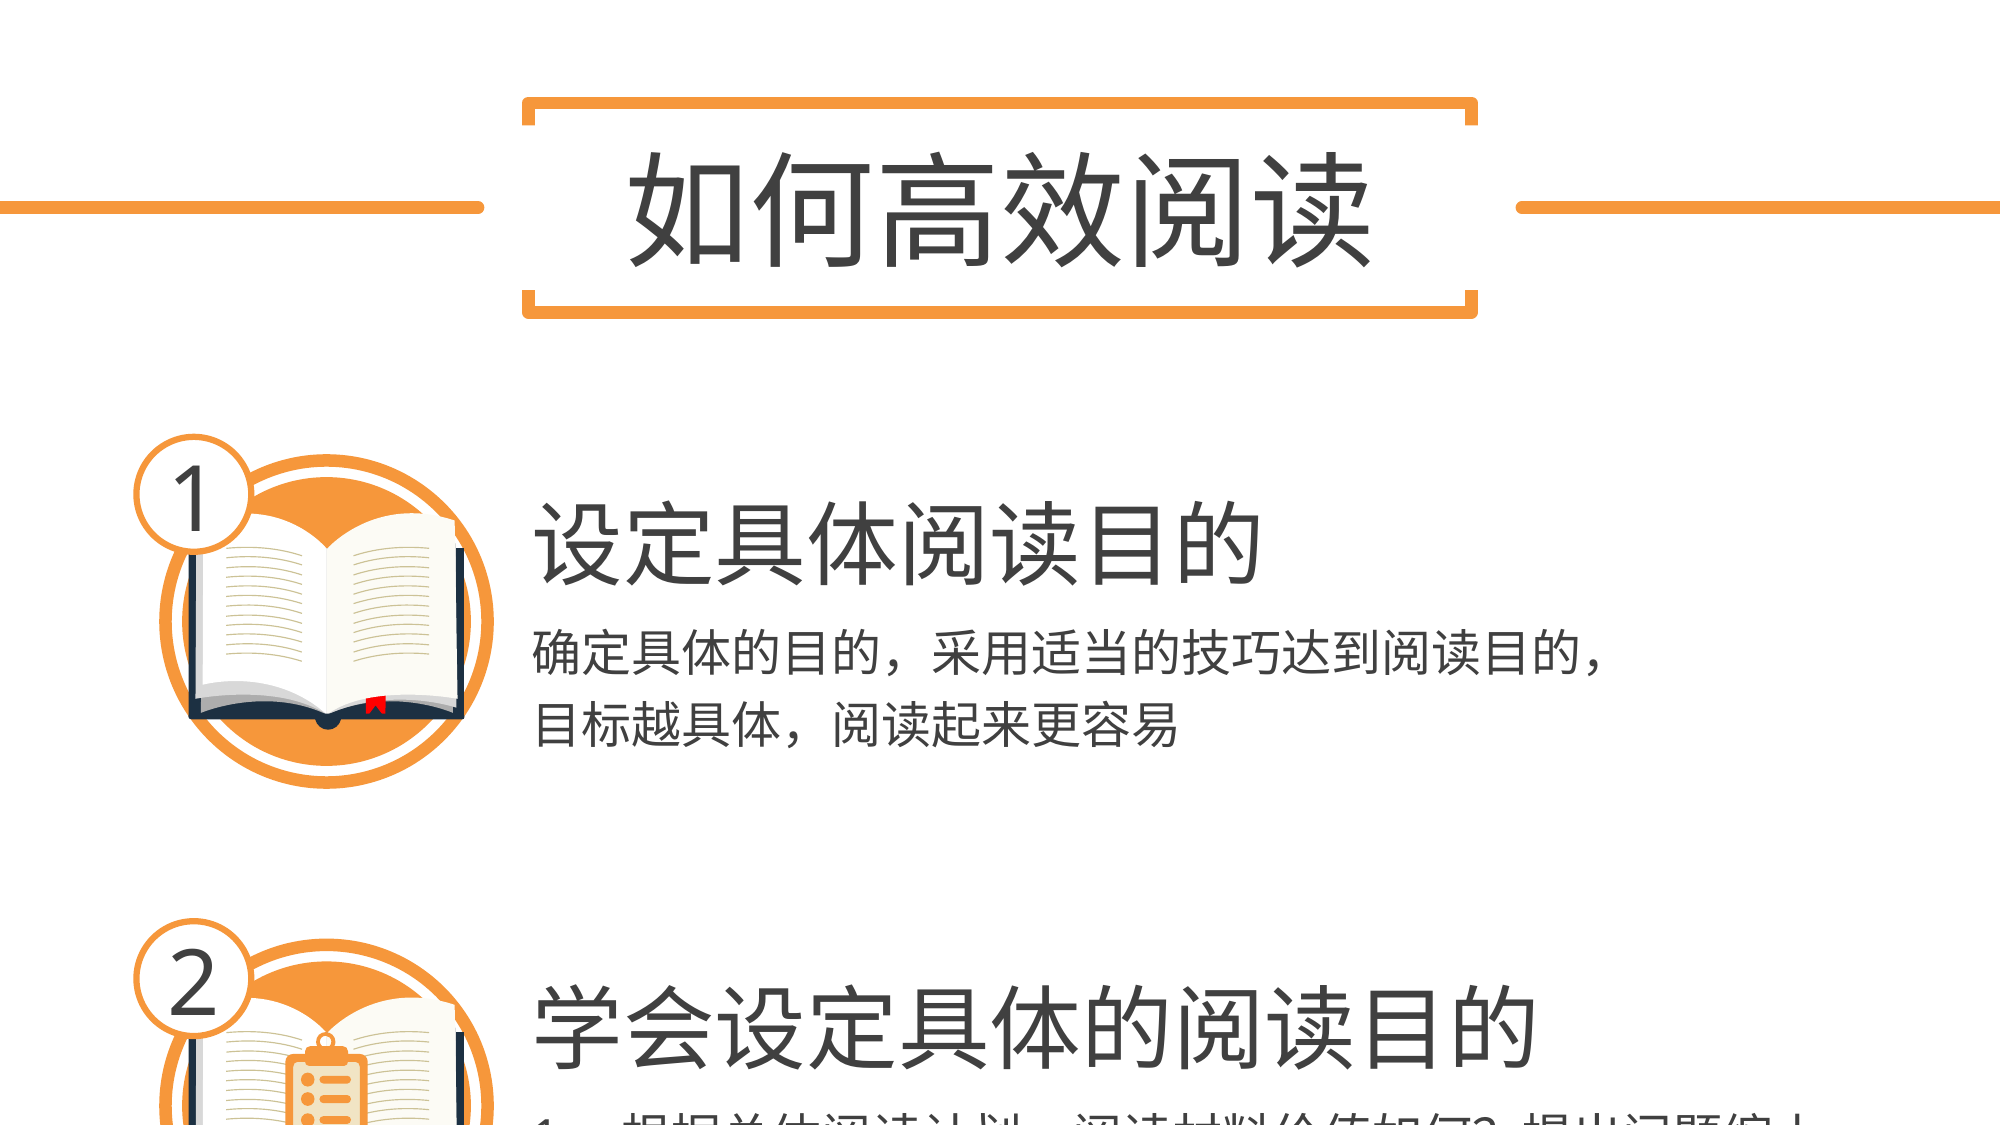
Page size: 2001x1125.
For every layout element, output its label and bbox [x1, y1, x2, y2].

text_box [0, 102, 2000, 313]
text_box [285, 1032, 368, 1125]
text_box [136, 436, 1864, 1125]
